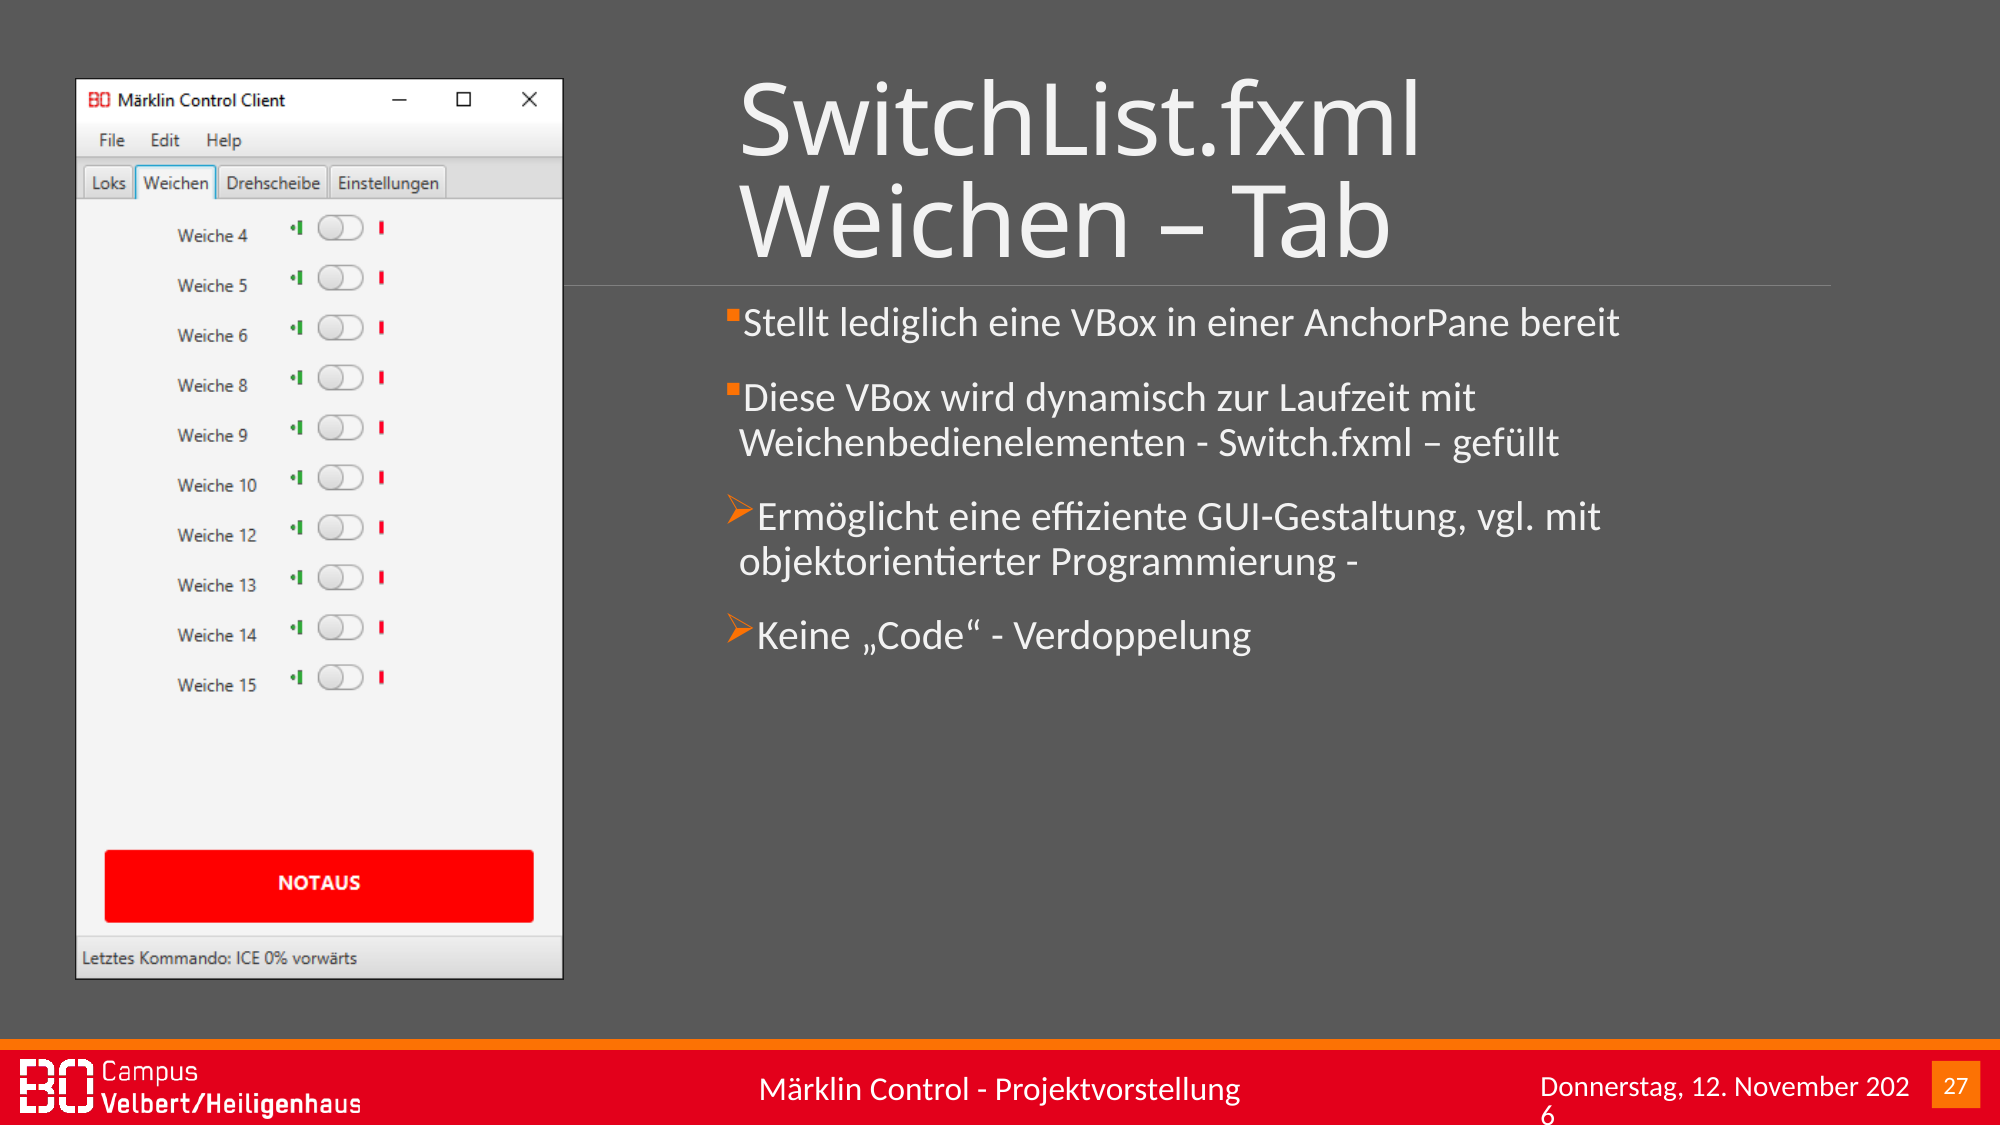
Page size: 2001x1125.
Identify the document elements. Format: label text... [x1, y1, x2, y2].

slide_number 27 [1931, 1060, 1981, 1109]
picture [101, 1057, 365, 1120]
picture [19, 1059, 94, 1113]
picture [75, 78, 564, 981]
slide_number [1525, 1054, 1931, 1115]
list Stellt lediglich eine VBox in einer AnchorPane bereit Diese VBox wird dynamisch zur Laufzeit mit Weichenbedienelementen - Switch.fxml – gefüllt Ermöglicht eine effiziente GUI-Gestaltung, vgl. mit objektorientierter Programmierung - Keine „Code“ - Verdoppelung [723, 293, 1851, 954]
title SwitchList.fxml Weichen – Tab [723, 47, 1830, 285]
